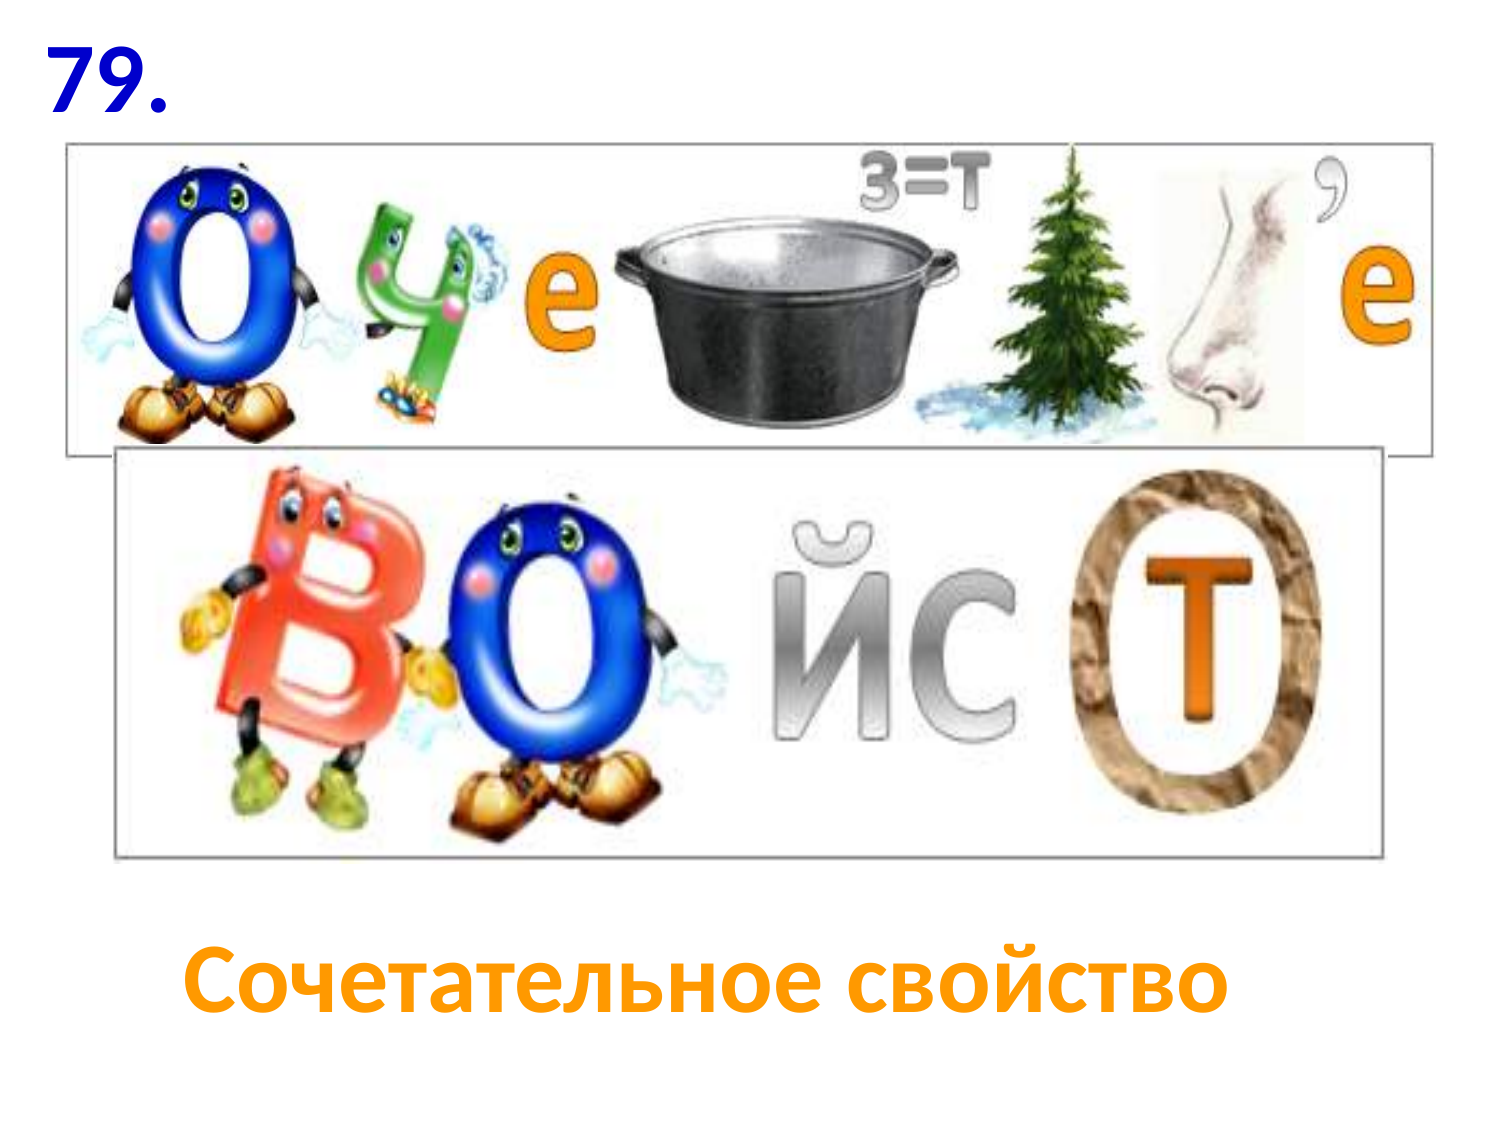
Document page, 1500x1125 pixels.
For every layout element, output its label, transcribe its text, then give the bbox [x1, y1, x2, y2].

text_box Сочетательное свойство [88, 905, 1326, 1040]
text_box 79. [29, 4, 242, 140]
picture [64, 140, 1436, 865]
